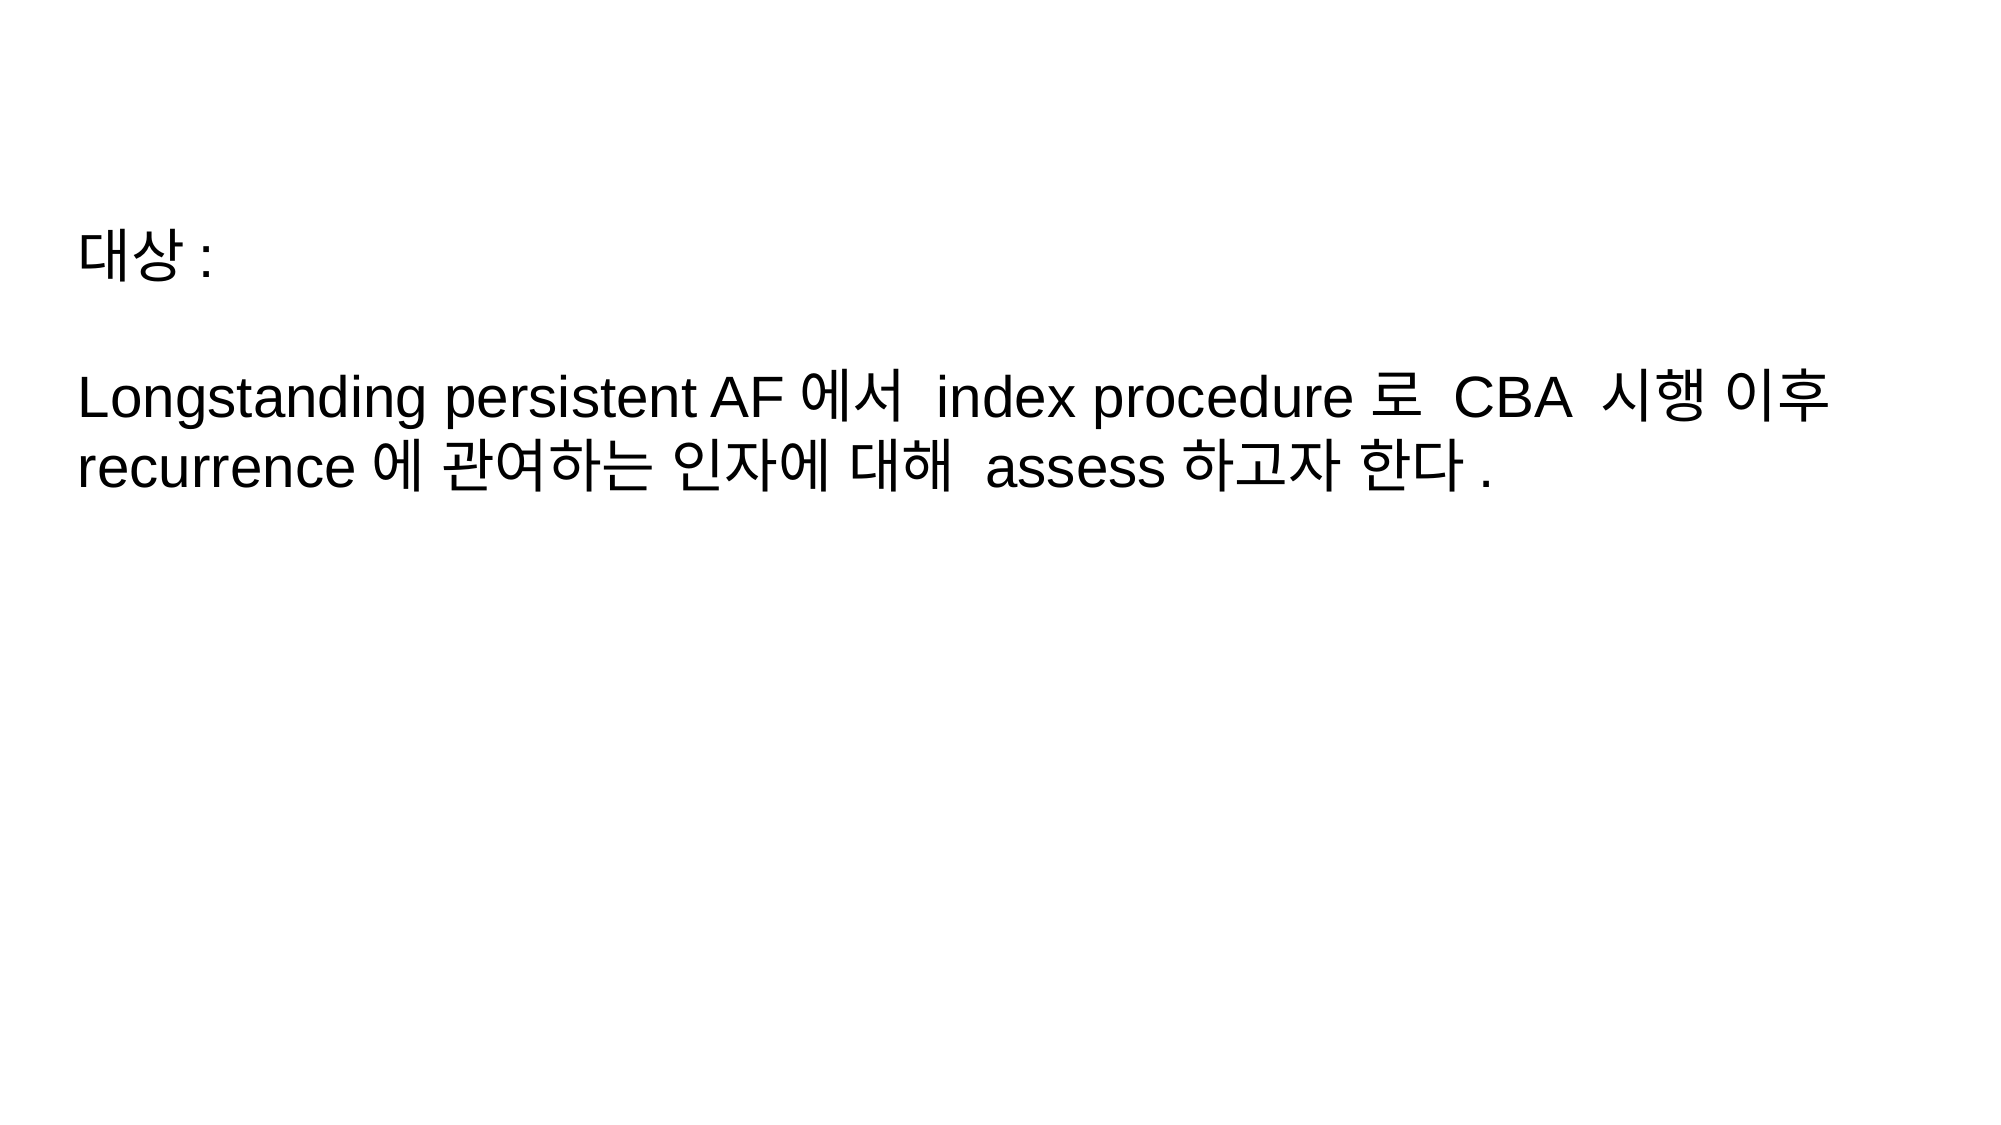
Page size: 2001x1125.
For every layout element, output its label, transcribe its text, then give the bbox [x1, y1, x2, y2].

text_box 대상: Longstanding persistent AF에서 index procedure로 CBA 시행 이후 recurrence에 관여하는 인자에 대해 assess하고자 한다. [62, 211, 2000, 507]
